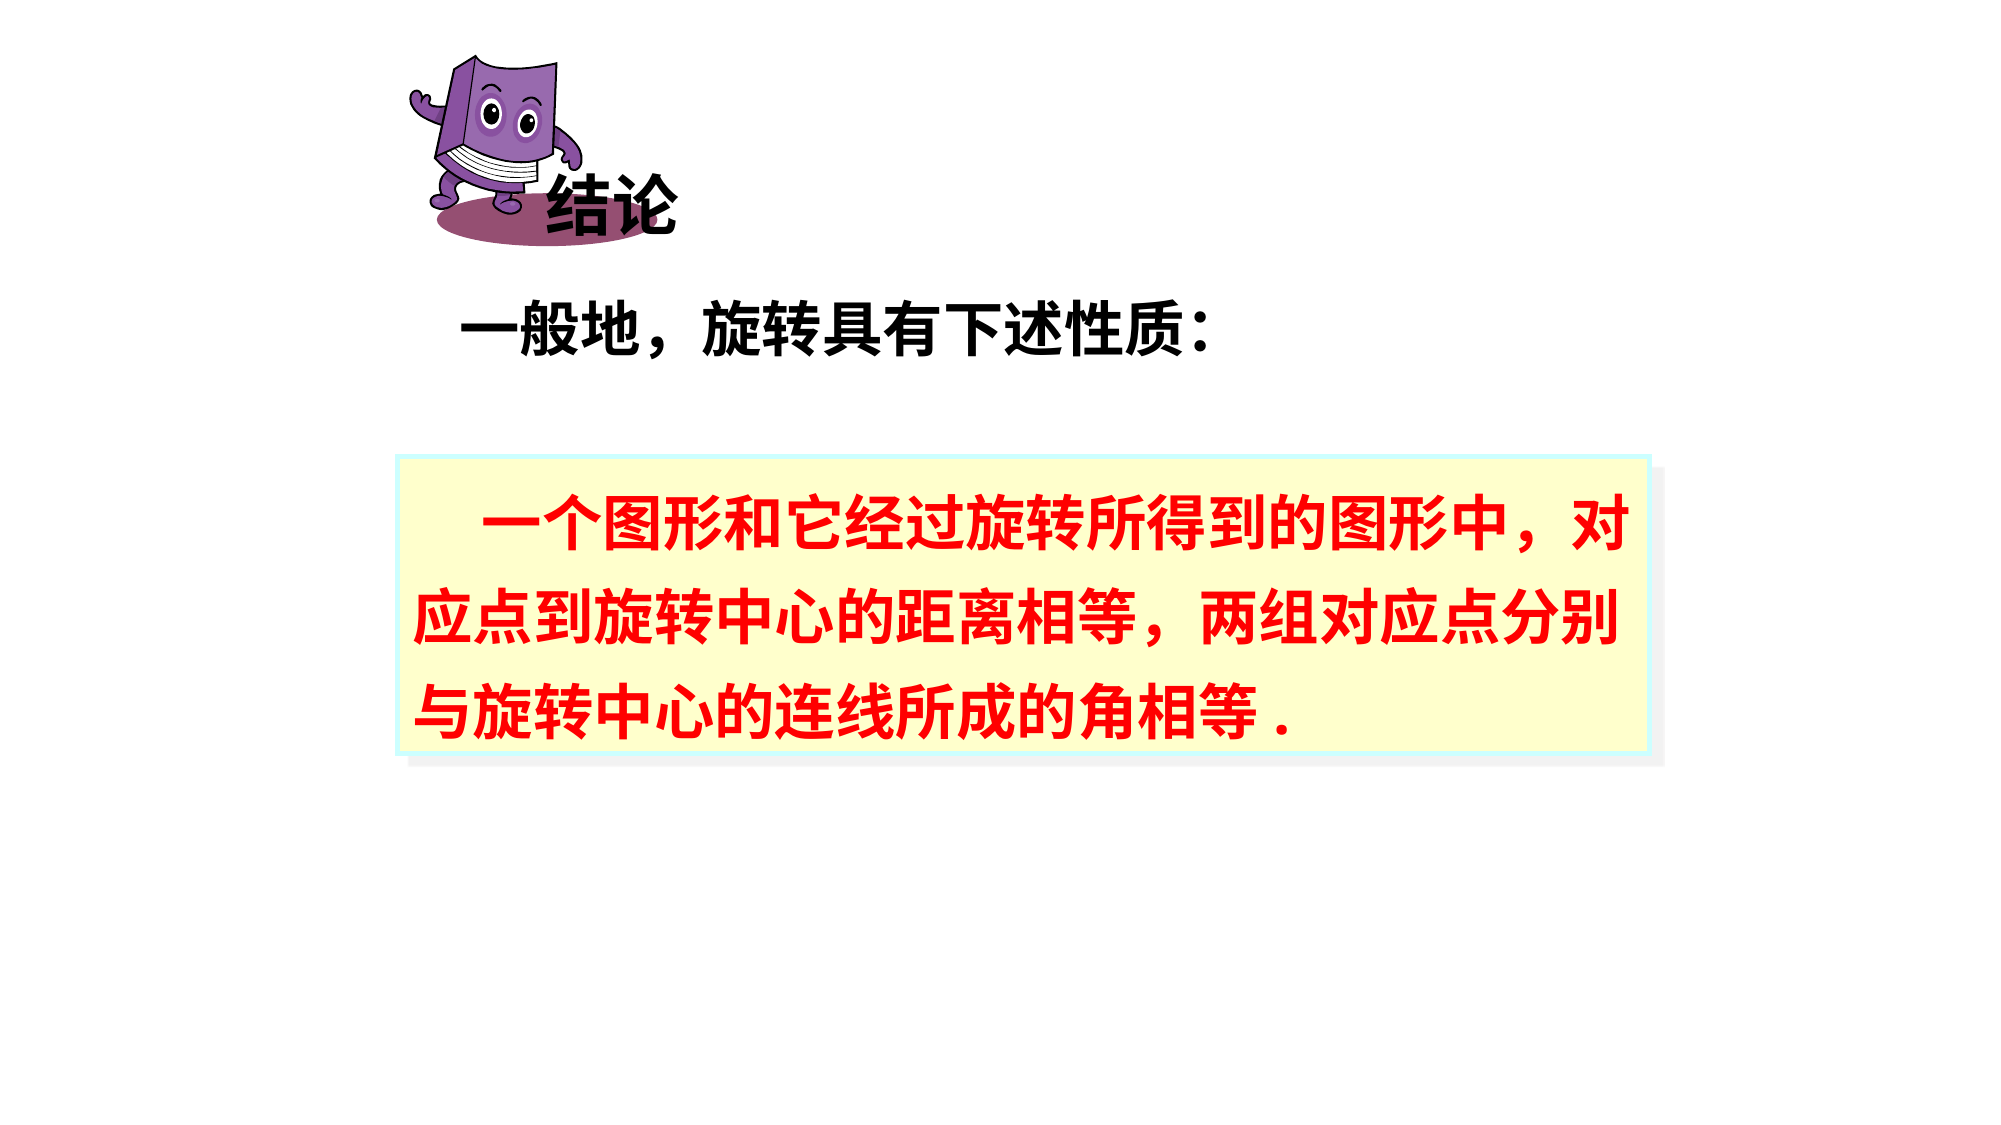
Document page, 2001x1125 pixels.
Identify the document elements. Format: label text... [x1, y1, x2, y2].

text_box 一般地，旋转具有下述性质： [444, 284, 1283, 372]
text_box 一个图形和它经过旋转所得到的图形中，对应点到旋转中心的距离相等，两组对应点分别与旋转中心的连线所成的角相等. [397, 456, 1650, 754]
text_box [409, 54, 711, 252]
